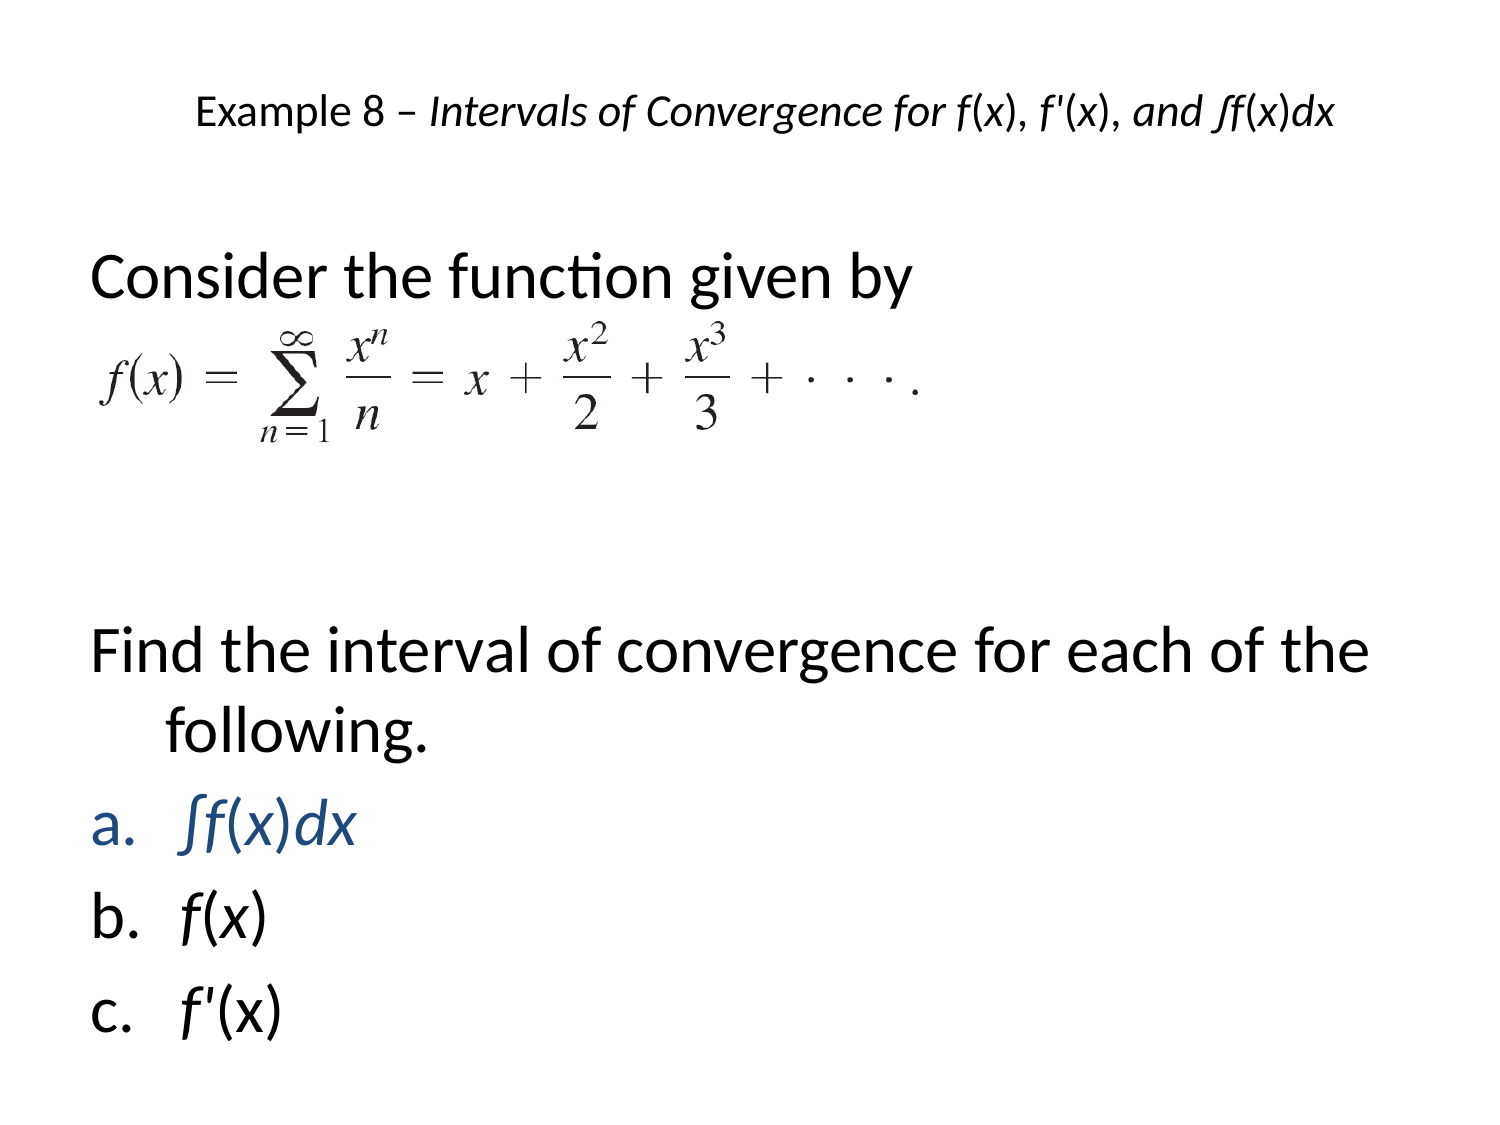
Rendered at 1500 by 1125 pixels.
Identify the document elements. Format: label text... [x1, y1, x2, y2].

list Consider the function given by Find the interval of convergence for each of the following. ∫f(x)dx f(x) f'(x) [75, 224, 1425, 1087]
title Example 8 – Intervals of Convergence for f(x), f'(x), and ∫f(x)dx [89, 52, 1440, 165]
picture [87, 312, 922, 448]
